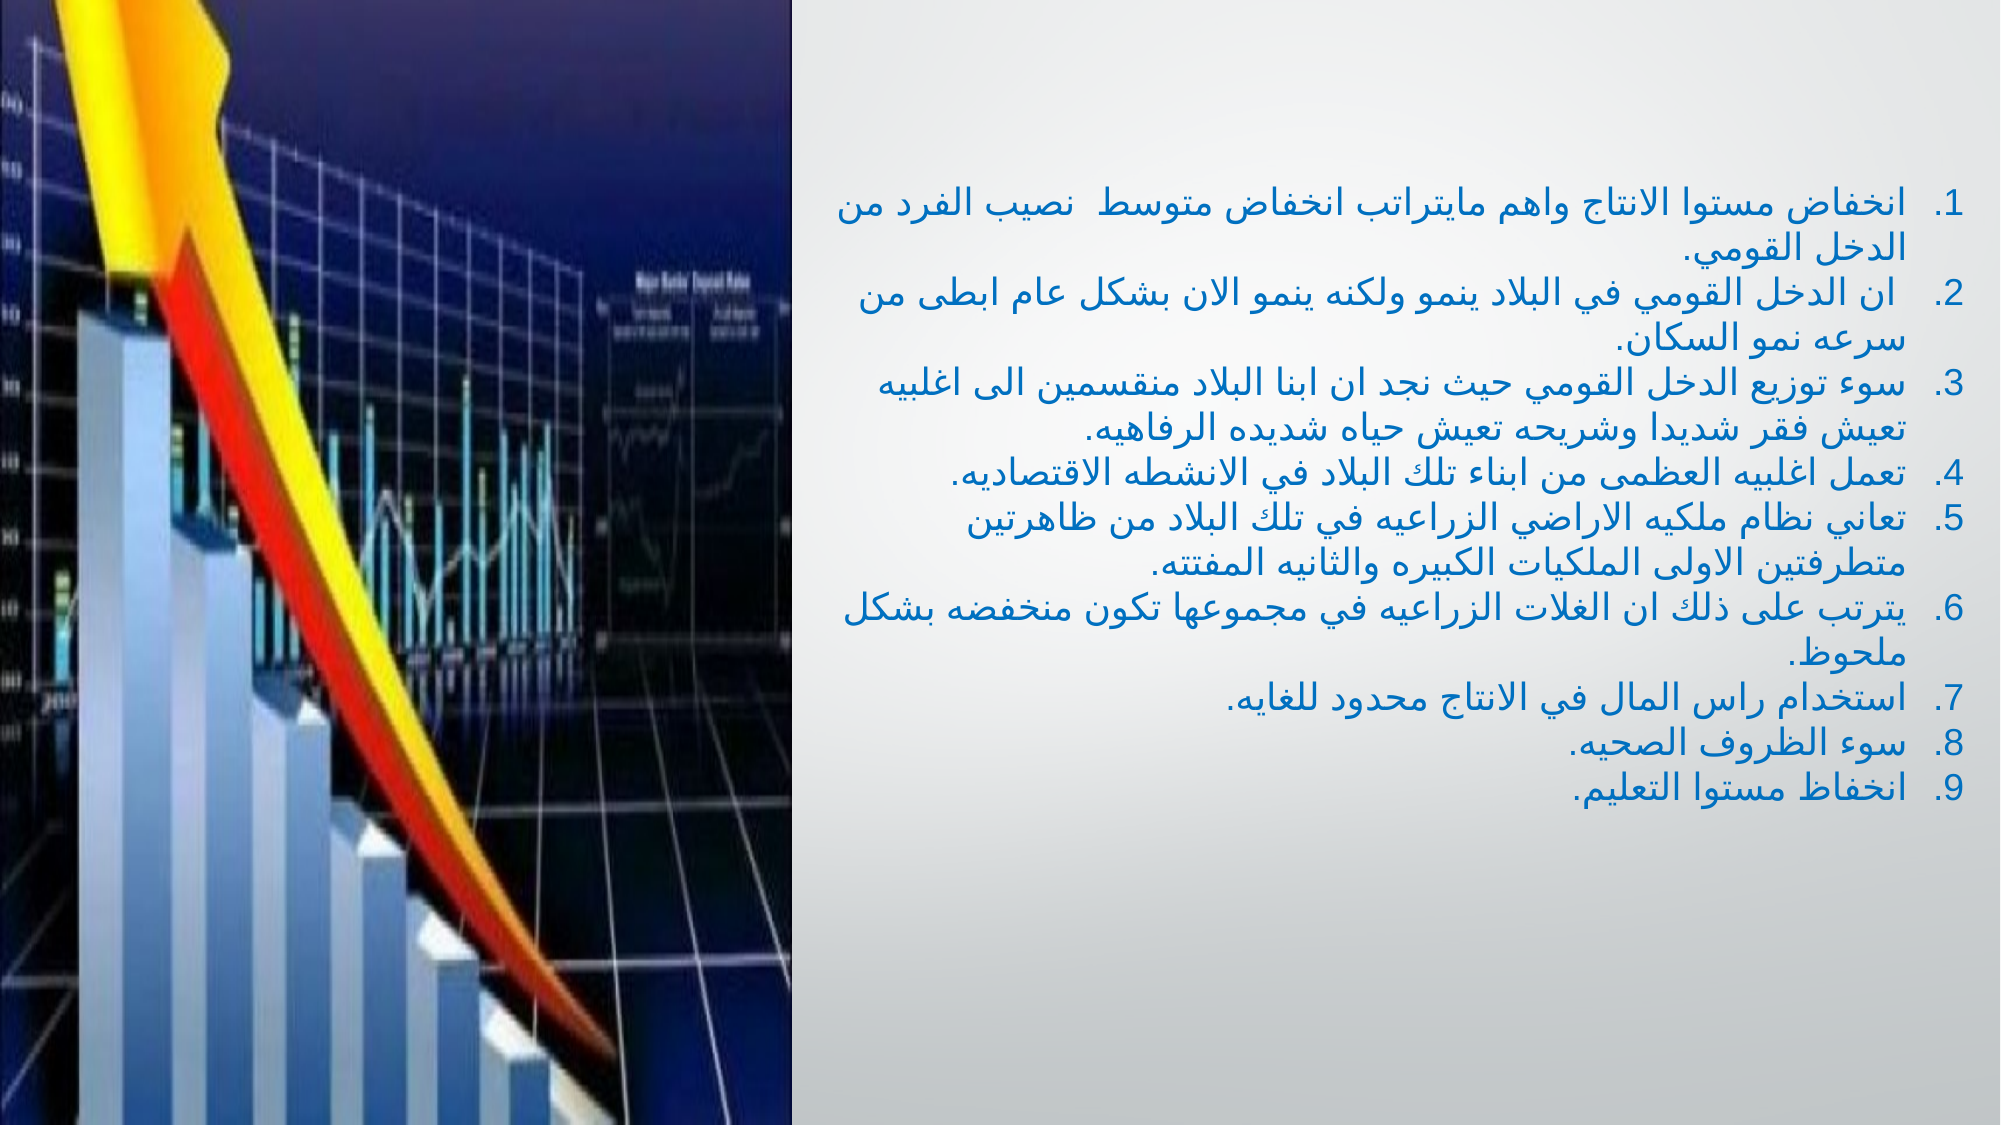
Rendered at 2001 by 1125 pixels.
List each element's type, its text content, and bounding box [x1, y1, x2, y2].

text_box انخفاض مستوا الانتاج واهم مايتراتب انخفاض متوسط نصيب الفرد من الدخل القومي. ان الدخل القومي في البلاد ينمو ولكنه ينمو الان بشكل عام ابطى من سرعه نمو السكان. سوء توزيع الدخل القومي حيث نجد ان ابنا البلاد منقسمين الى اغلبيه تعيش فقر شديدا وشريحه تعيش حياه شديده الرفاهيه. تعمل اغلبيه العظمى من ابناء تلك البلاد في الانشطه الاقتصاديه. تعاني نظام ملكيه الاراضي الزراعيه في تلك البلاد من ظاهرتين متطرفتين الاولى الملكيات الكبيره والثانيه المفتته. يترتب على ذلك ان الغلات الزراعيه في مجموعها تكون منخفضه بشكل ملحوظ. استخدام راس المال في الانتاج محدود للغايه. سوء الظروف الصحيه. انخفاظ مستوا التعليم. [809, 170, 1979, 860]
picture [0, 0, 792, 1125]
